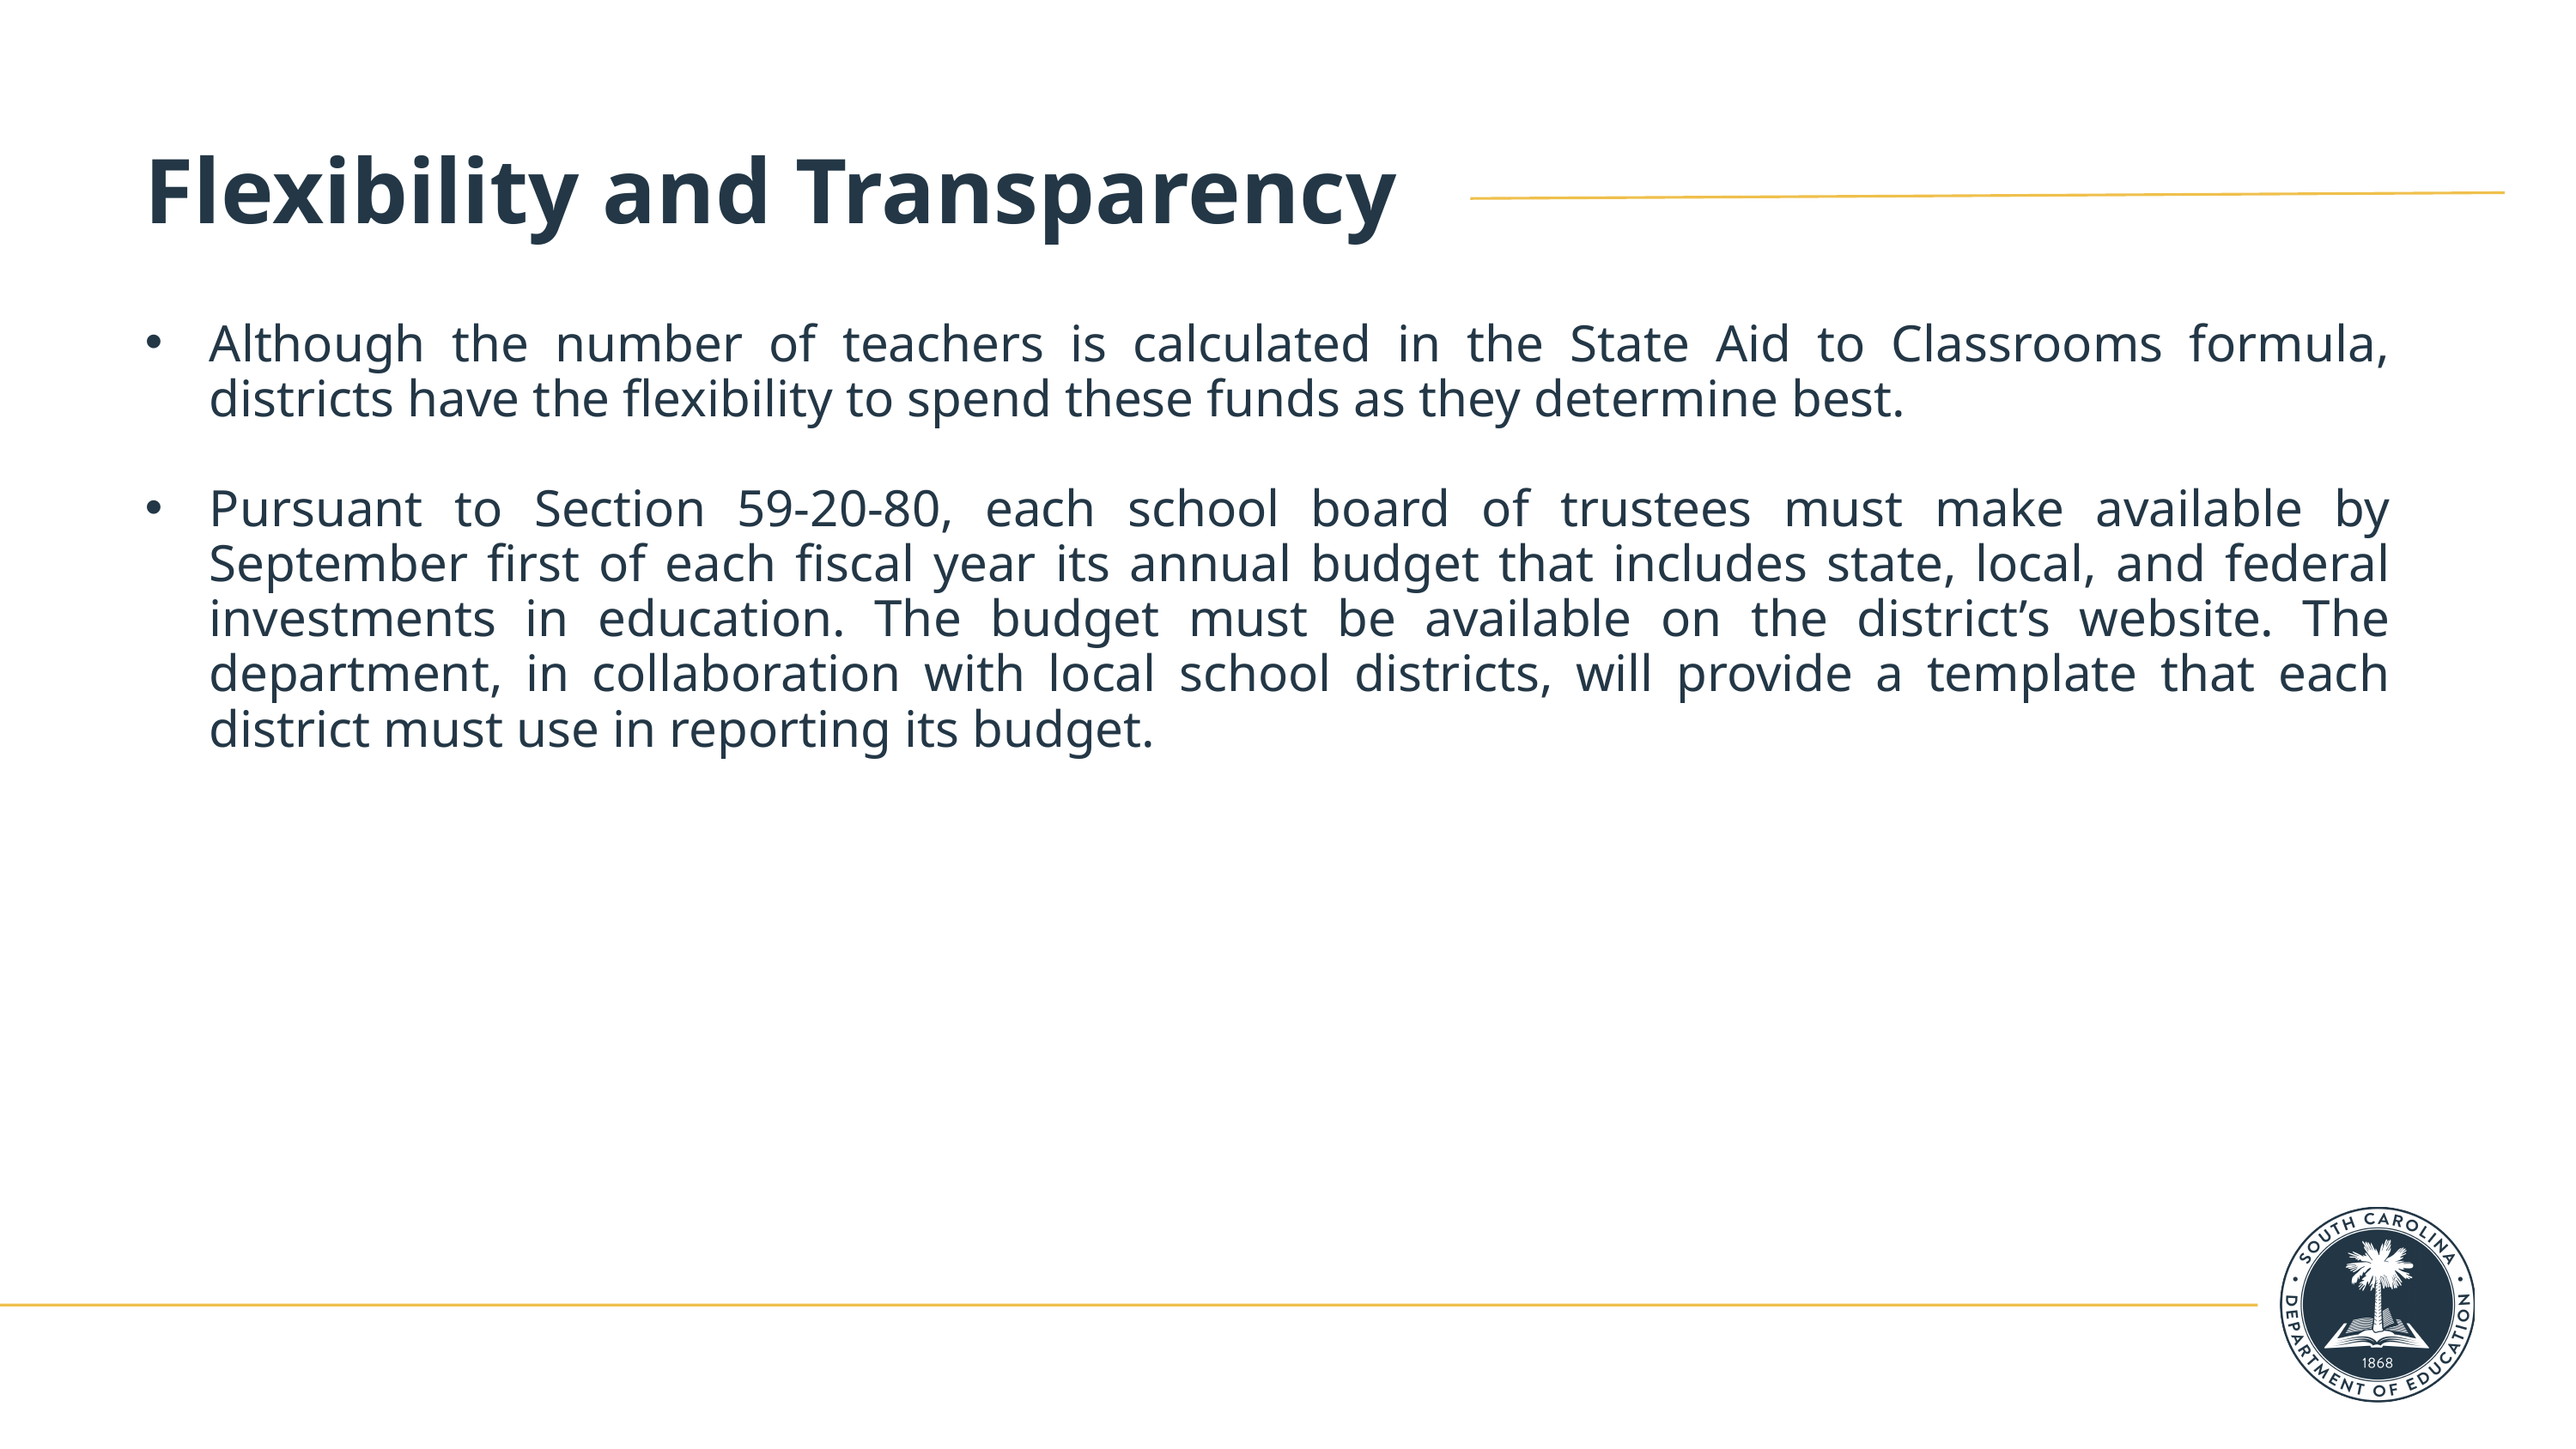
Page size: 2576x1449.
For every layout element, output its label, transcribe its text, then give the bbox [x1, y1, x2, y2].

text_box [2280, 1207, 2476, 1403]
text_box Although the number of teachers is calculated in the State Aid to Classrooms formula, districts have the flexibility to spend these funds as they determine best. Pursuant to Section 59-20-80, each school board of trustees must make available by September first of each fiscal year its annual budget that includes state, local, and federal investments in education. The budget must be available on the district’s website. The department, in collaboration with local school districts, will provide a template that each district must use in reporting its budget. [144, 316, 2391, 922]
title Flexibility and Transparency [144, 151, 2534, 394]
